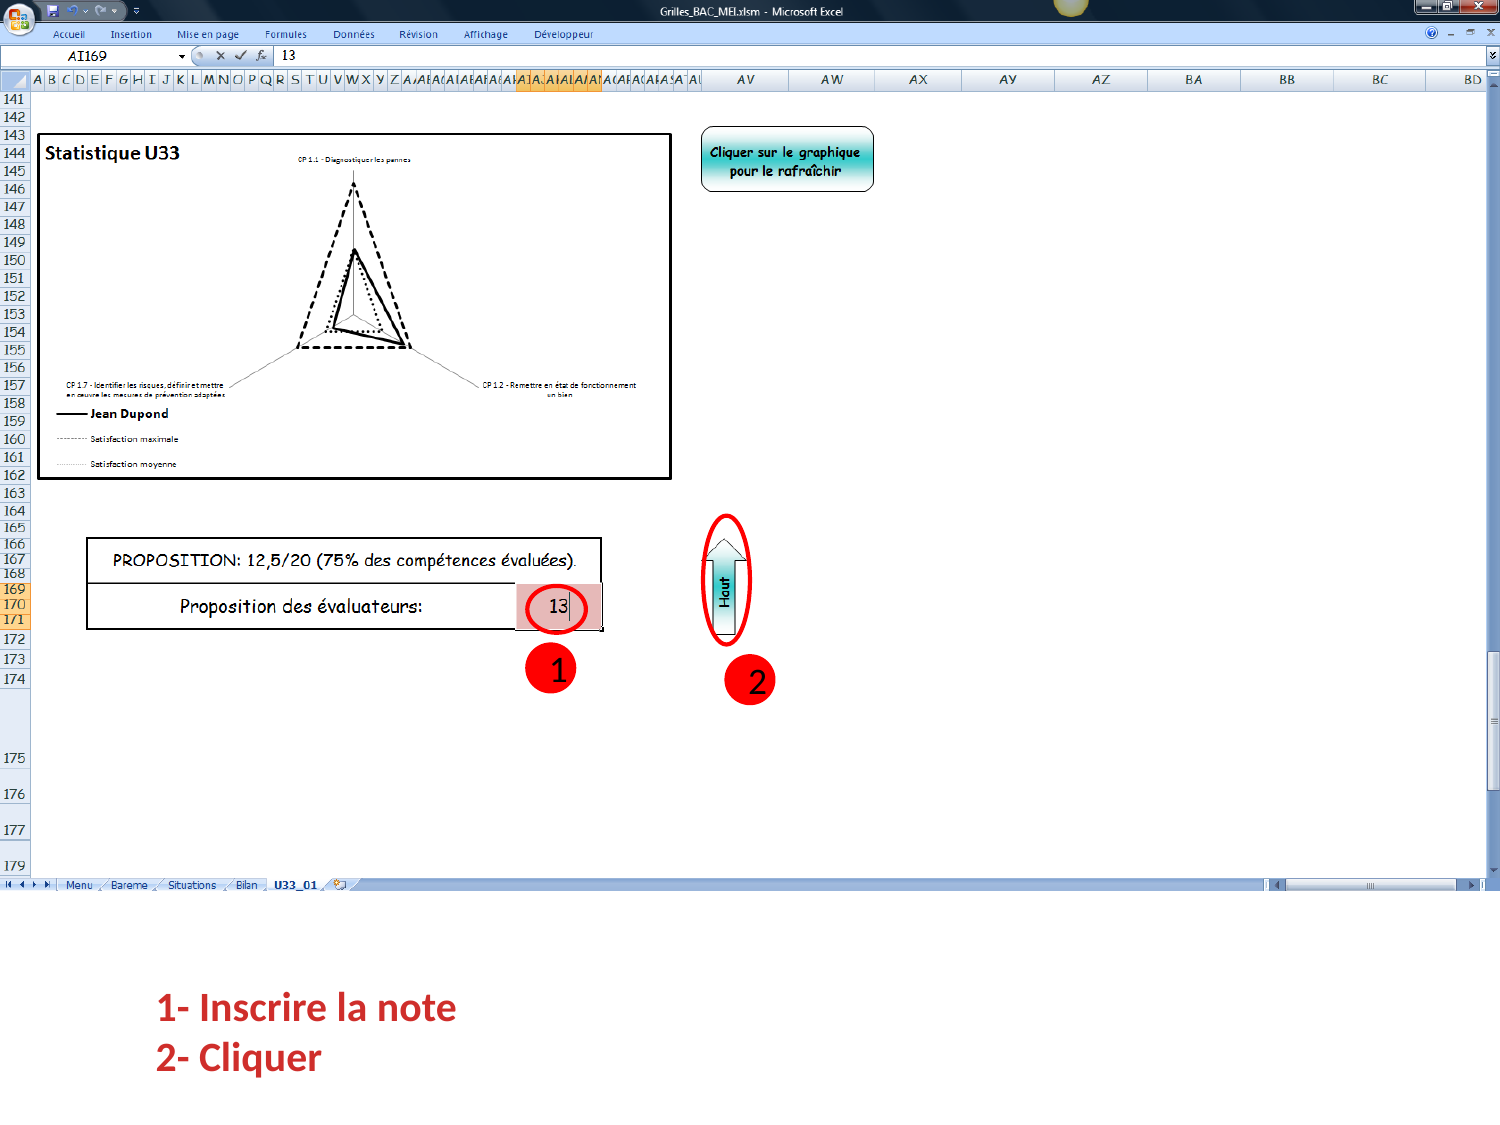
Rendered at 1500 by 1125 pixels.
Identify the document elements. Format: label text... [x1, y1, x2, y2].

text_box 1- Inscrire la note 2- Cliquer [140, 972, 1383, 1088]
picture [0, 0, 1500, 891]
